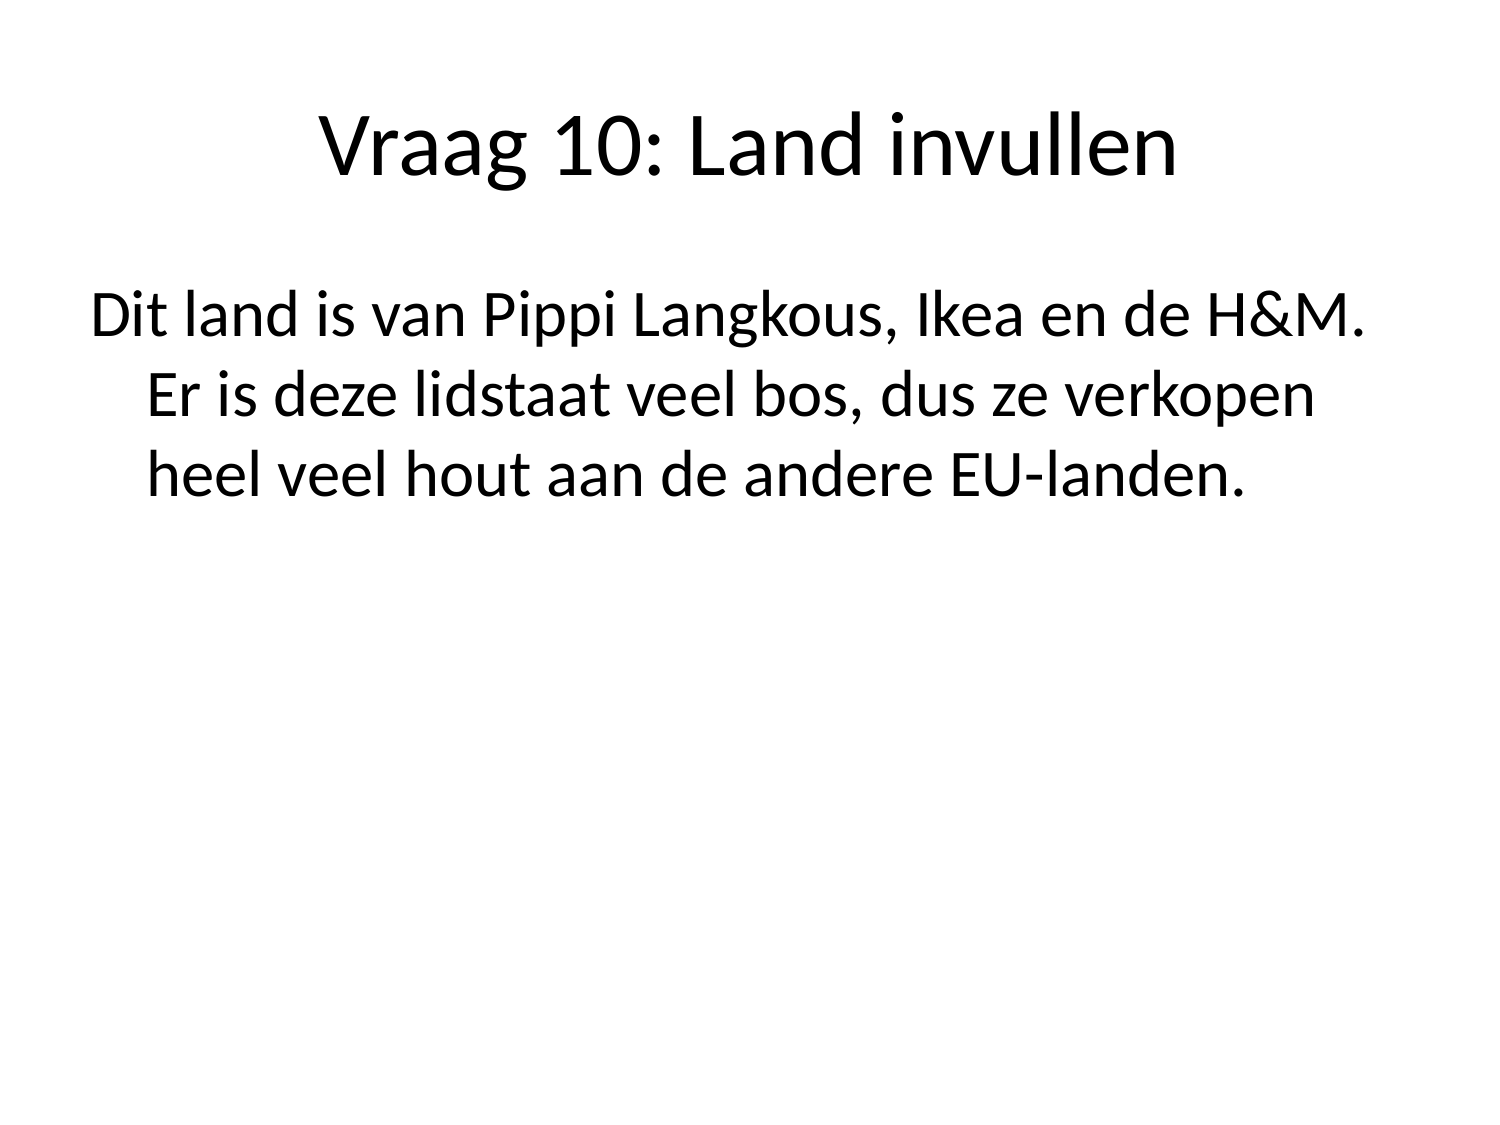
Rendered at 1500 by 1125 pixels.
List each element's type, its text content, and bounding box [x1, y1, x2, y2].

list Dit land is van Pippi Langkous, Ikea en de H&M. Er is deze lidstaat veel bos, dus ze verkopen heel veel hout aan de andere EU-landen. [75, 262, 1425, 1005]
title Vraag 10: Land invullen [75, 45, 1425, 233]
